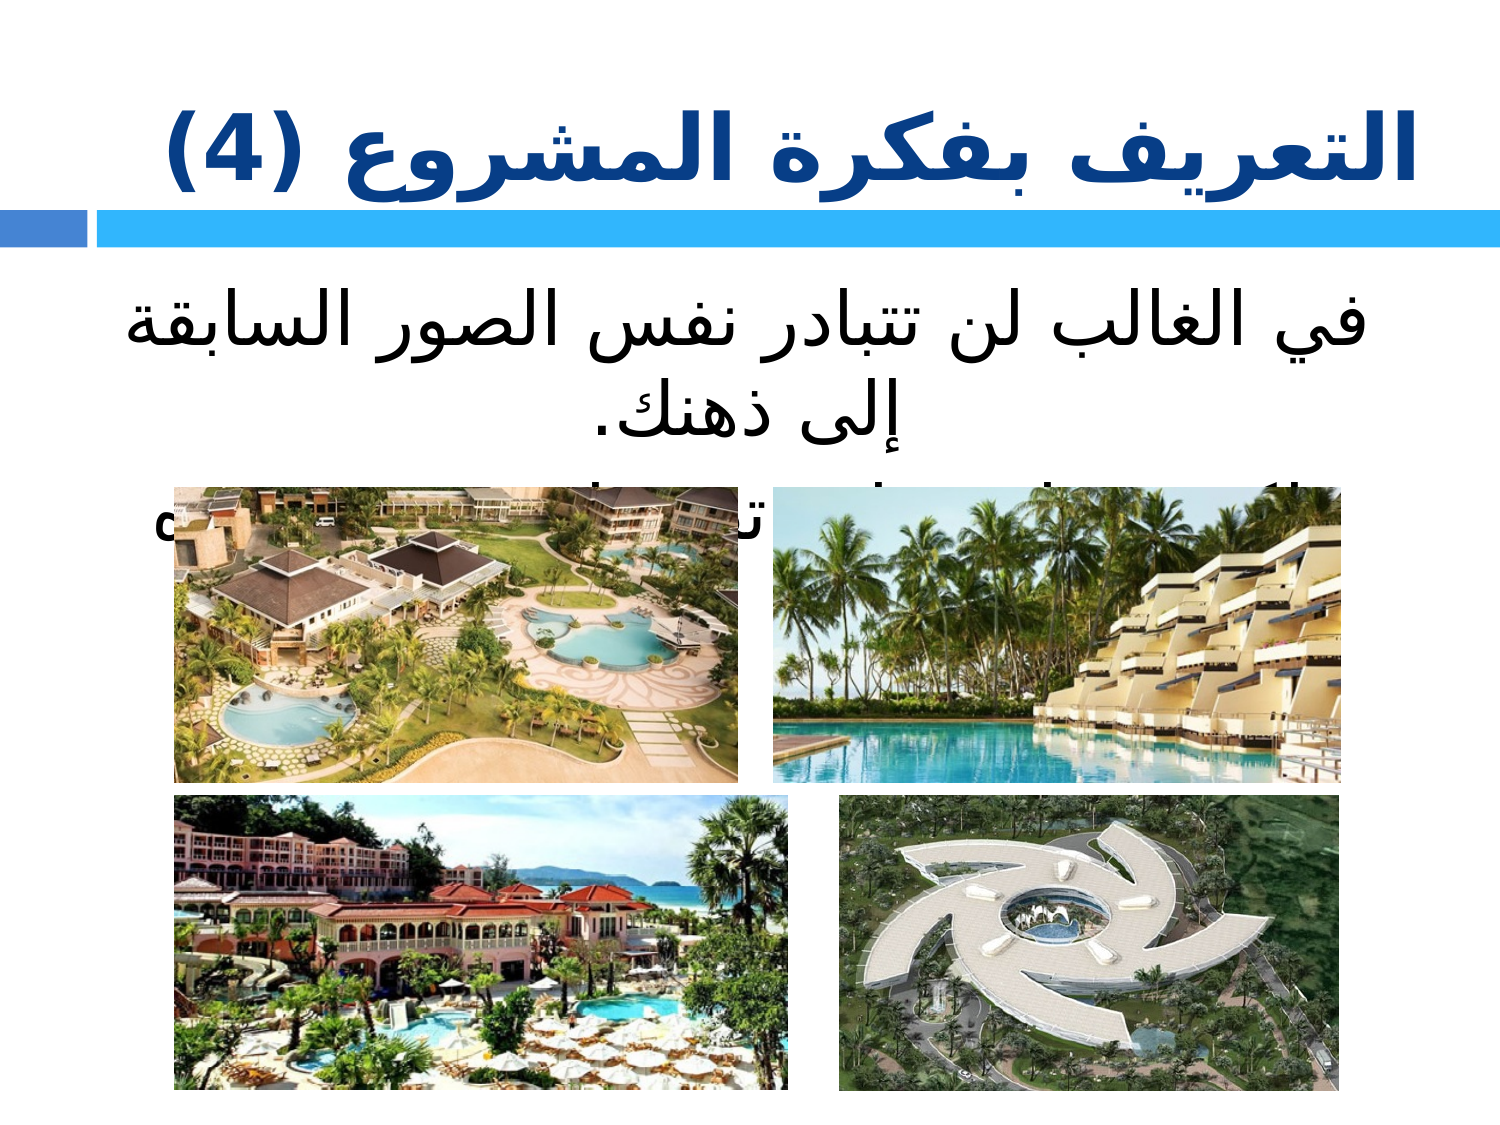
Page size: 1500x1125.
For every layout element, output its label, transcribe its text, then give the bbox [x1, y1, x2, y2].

picture [174, 487, 738, 783]
picture [174, 795, 788, 1091]
title التعريف بفكرة المشروع (4) [100, 62, 1438, 225]
picture [772, 487, 1342, 783]
picture [838, 795, 1340, 1091]
text_box في الغالب لن تتبادر نفس الصور السابقة إلى ذهنك. ولكن ربما ستظهر تصورات شبيهة بهذه [72, 262, 1422, 475]
